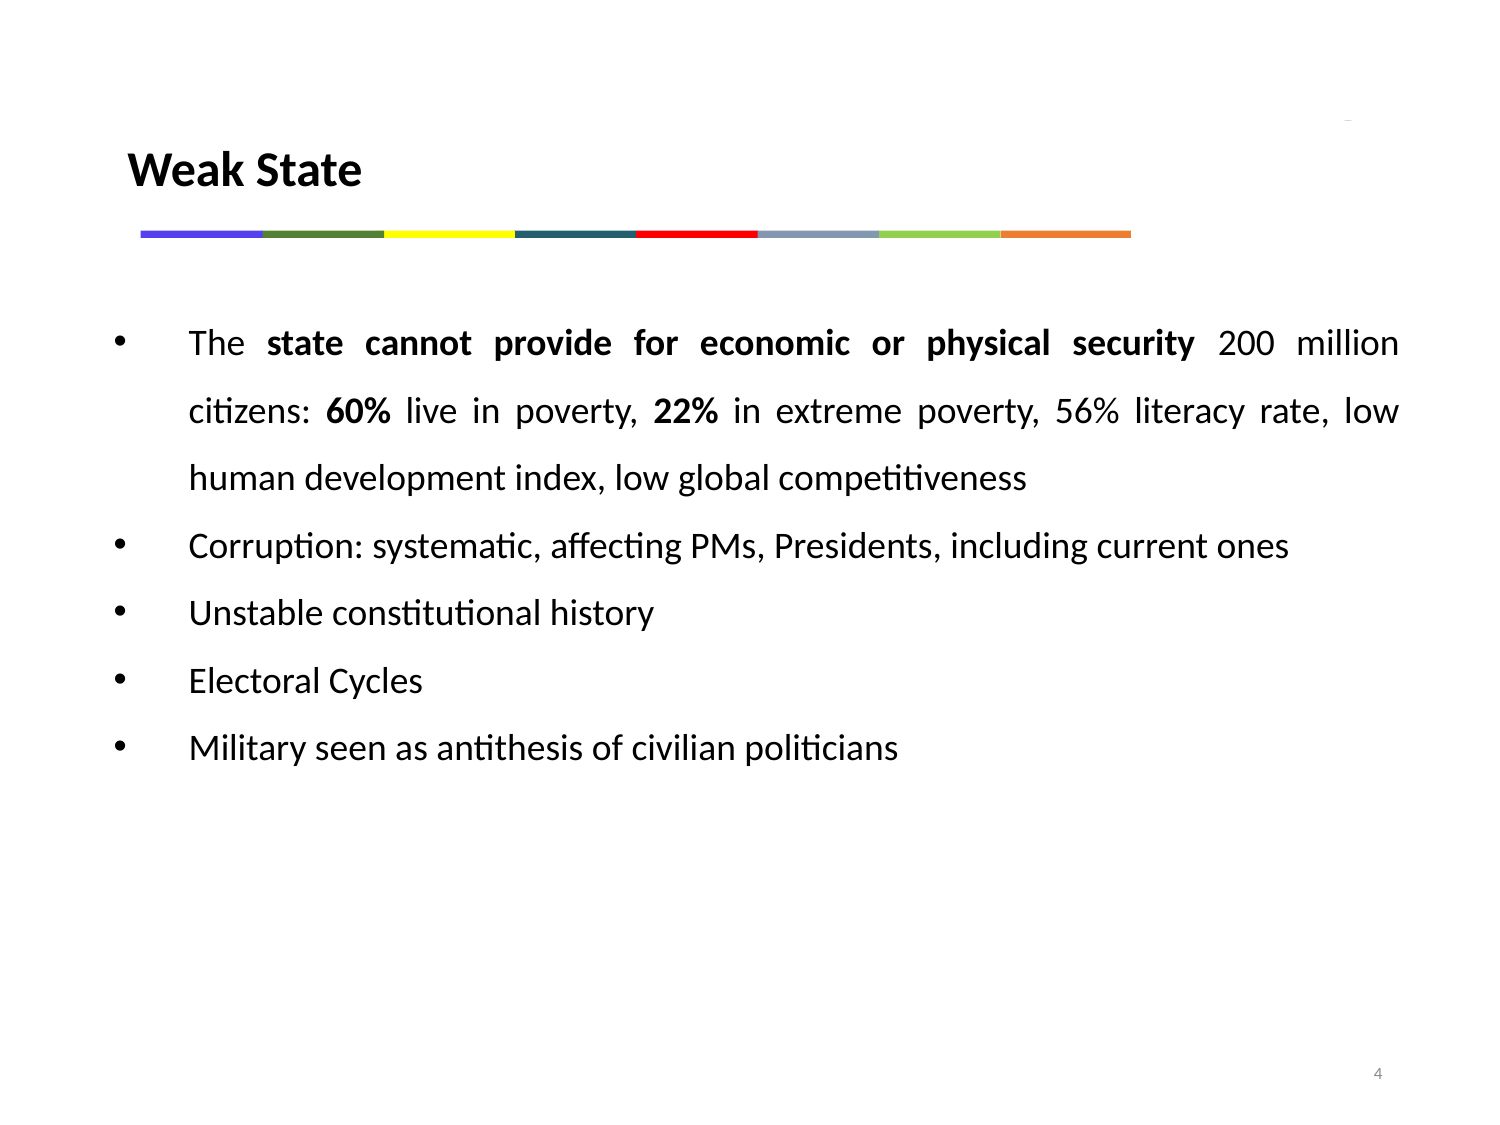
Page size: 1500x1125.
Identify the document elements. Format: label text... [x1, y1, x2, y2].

text_box Weak State [112, 120, 1500, 276]
text_box The state cannot provide for economic or physical security 200 million citizens: 60% live in poverty, 22% in extreme poverty, 56% literacy rate, low human development index, low global competitiveness Corruption: systematic, affecting PMs, Presidents, including current ones Unstable constitutional history Electoral Cycles Military seen as antithesis of civilian politicians [98, 288, 1415, 776]
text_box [140, 230, 1131, 239]
slide_number 4 [1060, 1042, 1398, 1103]
